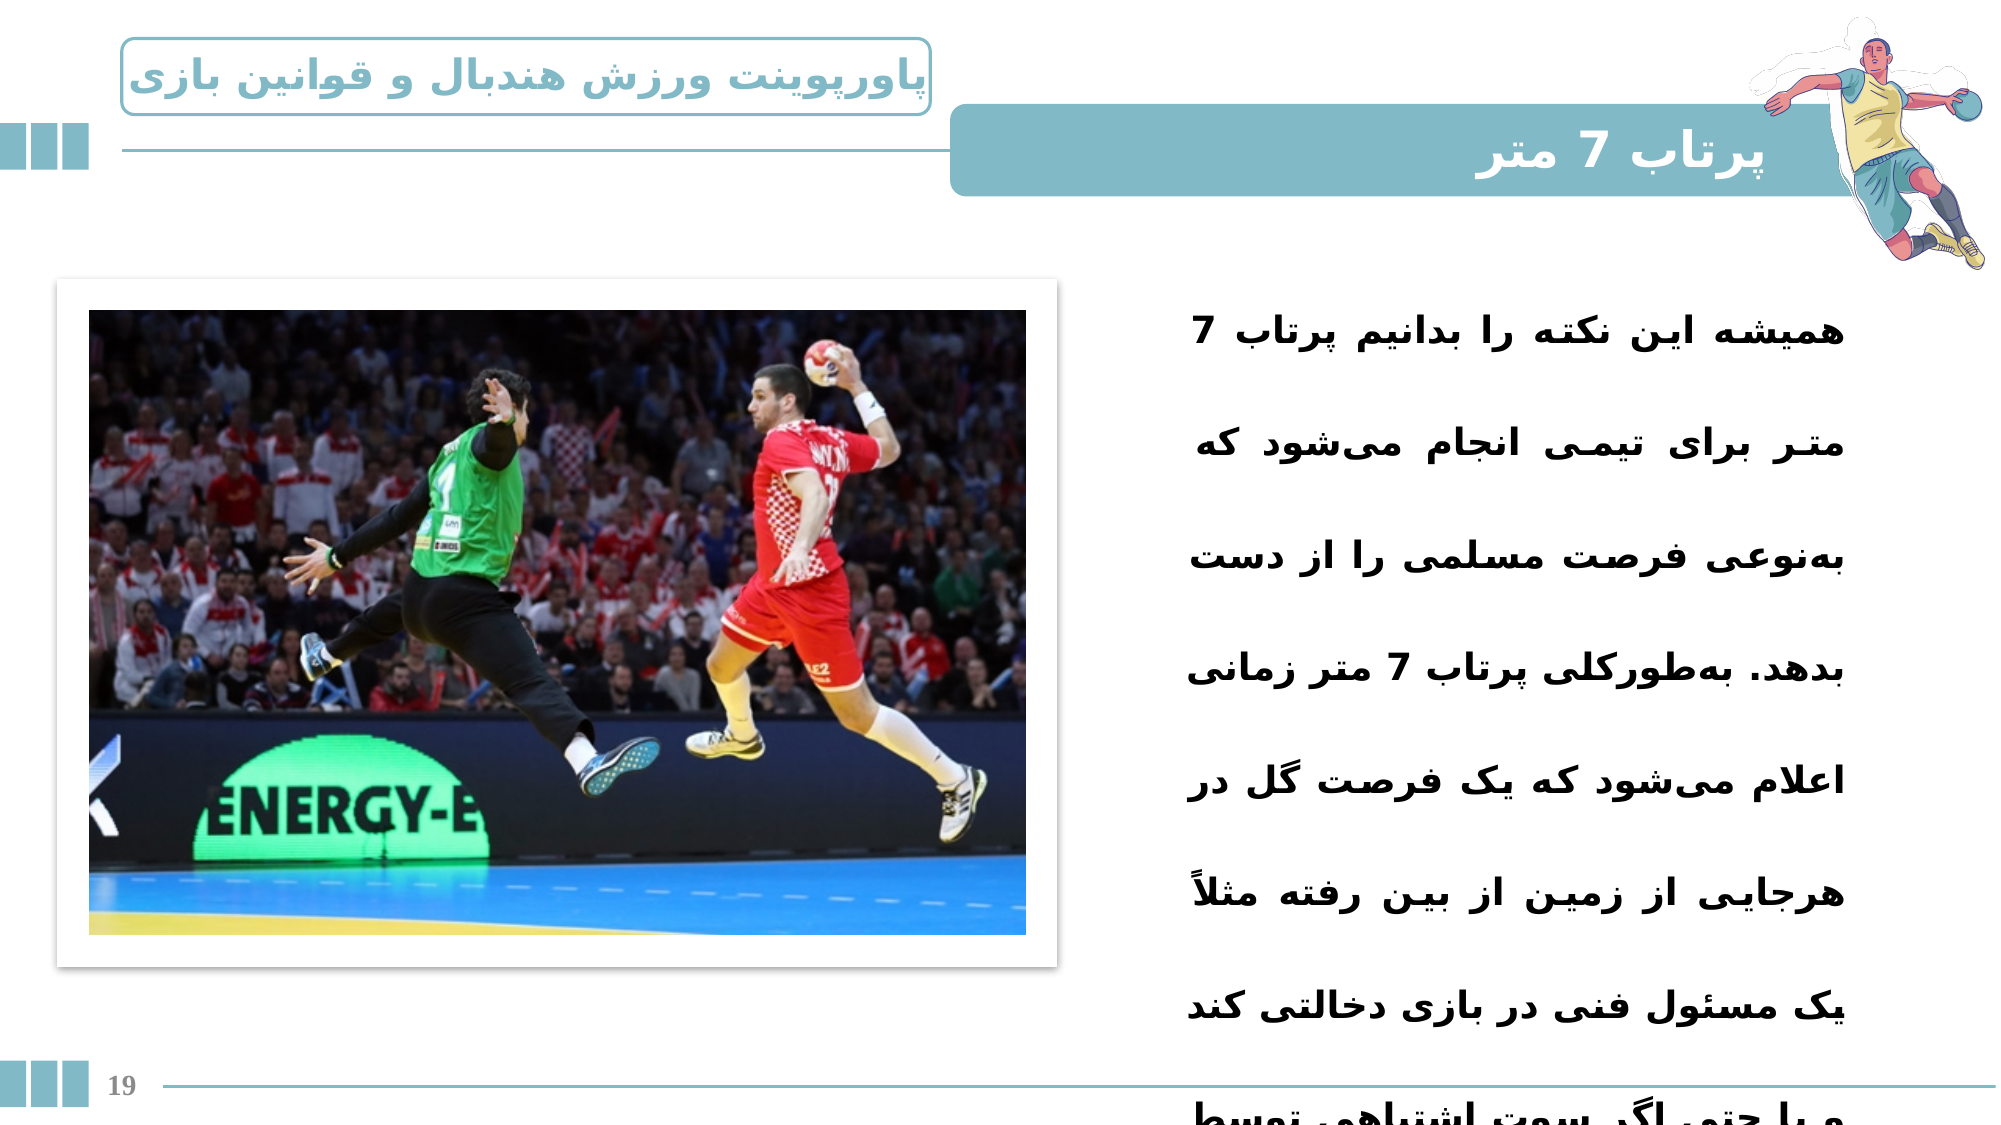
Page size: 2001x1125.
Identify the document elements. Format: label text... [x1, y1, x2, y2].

slide_number 19 [88, 1053, 156, 1114]
text_box پاورپوینت ورزش هندبال و قوانین بازی [113, 36, 943, 105]
picture [88, 310, 1027, 936]
text_box پرتاب 7 متر [1462, 105, 1782, 185]
picture [1749, 17, 1985, 270]
text_box همیشه این نکته را بدانیم پرتاب 7 متر برای تیمی انجام می‌شود که به‌نوعی فرصت مسلمی را از دست بدهد. به‌طورکلی پرتاب 7 متر زمانی اعلام می‌شود که یک فرصت گل در هرجایی از زمین از بین رفته مثلاً یک مسئول فنی در بازی دخالتی کند و یا حتی اگر سوت اشتباهی توسط داور شانس گل را از دست بدهد بنابراین پرتاب 7 متر اعلام خواهد شد. [1170, 230, 1861, 1125]
